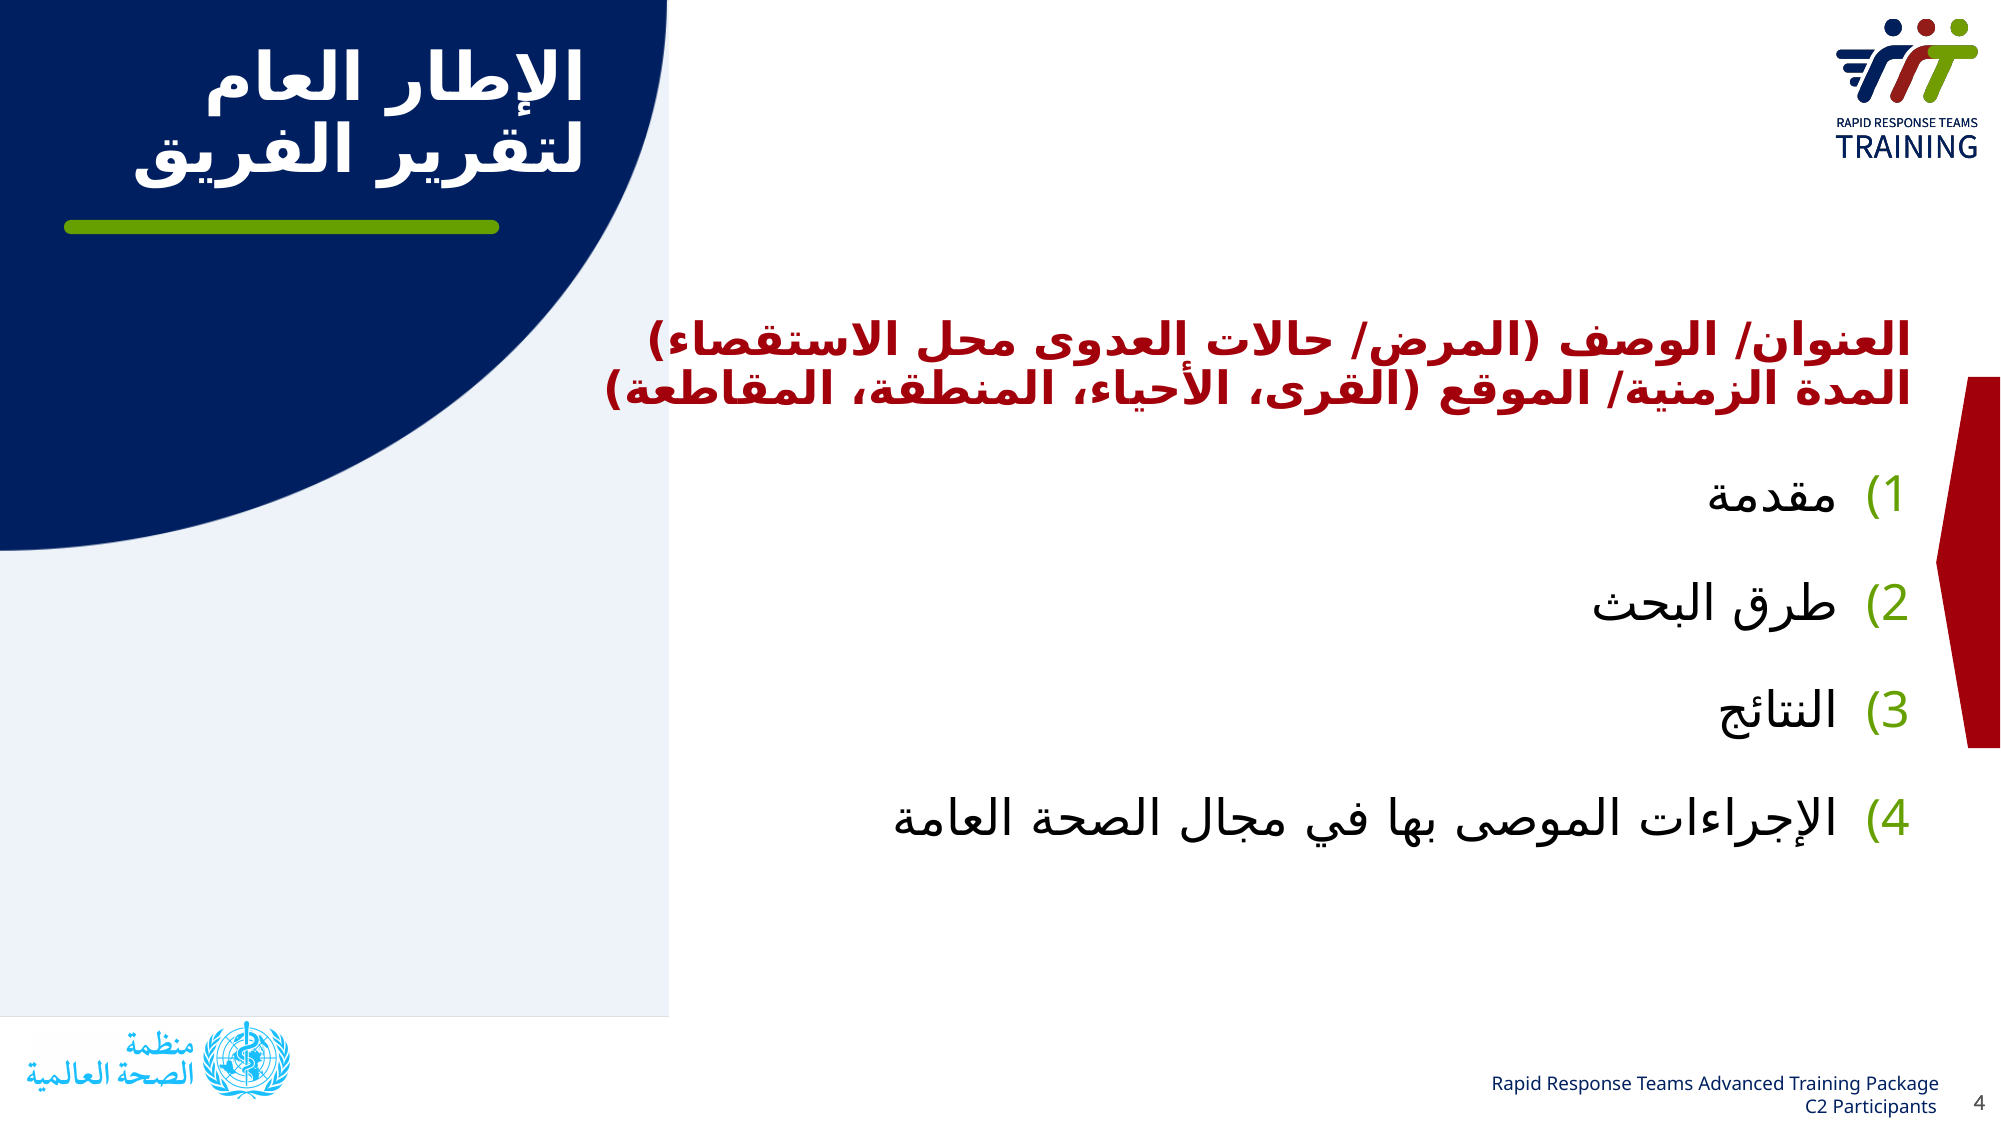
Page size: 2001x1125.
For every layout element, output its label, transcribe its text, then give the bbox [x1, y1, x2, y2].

list العنوان/ الوصف (المرض/ حالات العدوى محل الاستقصاء) المدة الزمنية/ الموقع (القرى، الأحياء، المنطقة، المقاطعة) مقدمة طرق البحث النتائج الإجراءات الموصى بها في مجال الصحة العامة [569, 125, 1922, 1037]
picture [1835, 19, 1978, 167]
title الإطار العام لتقرير الفريق [58, 0, 595, 274]
picture [27, 1021, 290, 1099]
picture [595, 0, 669, 125]
picture [0, 0, 569, 1018]
